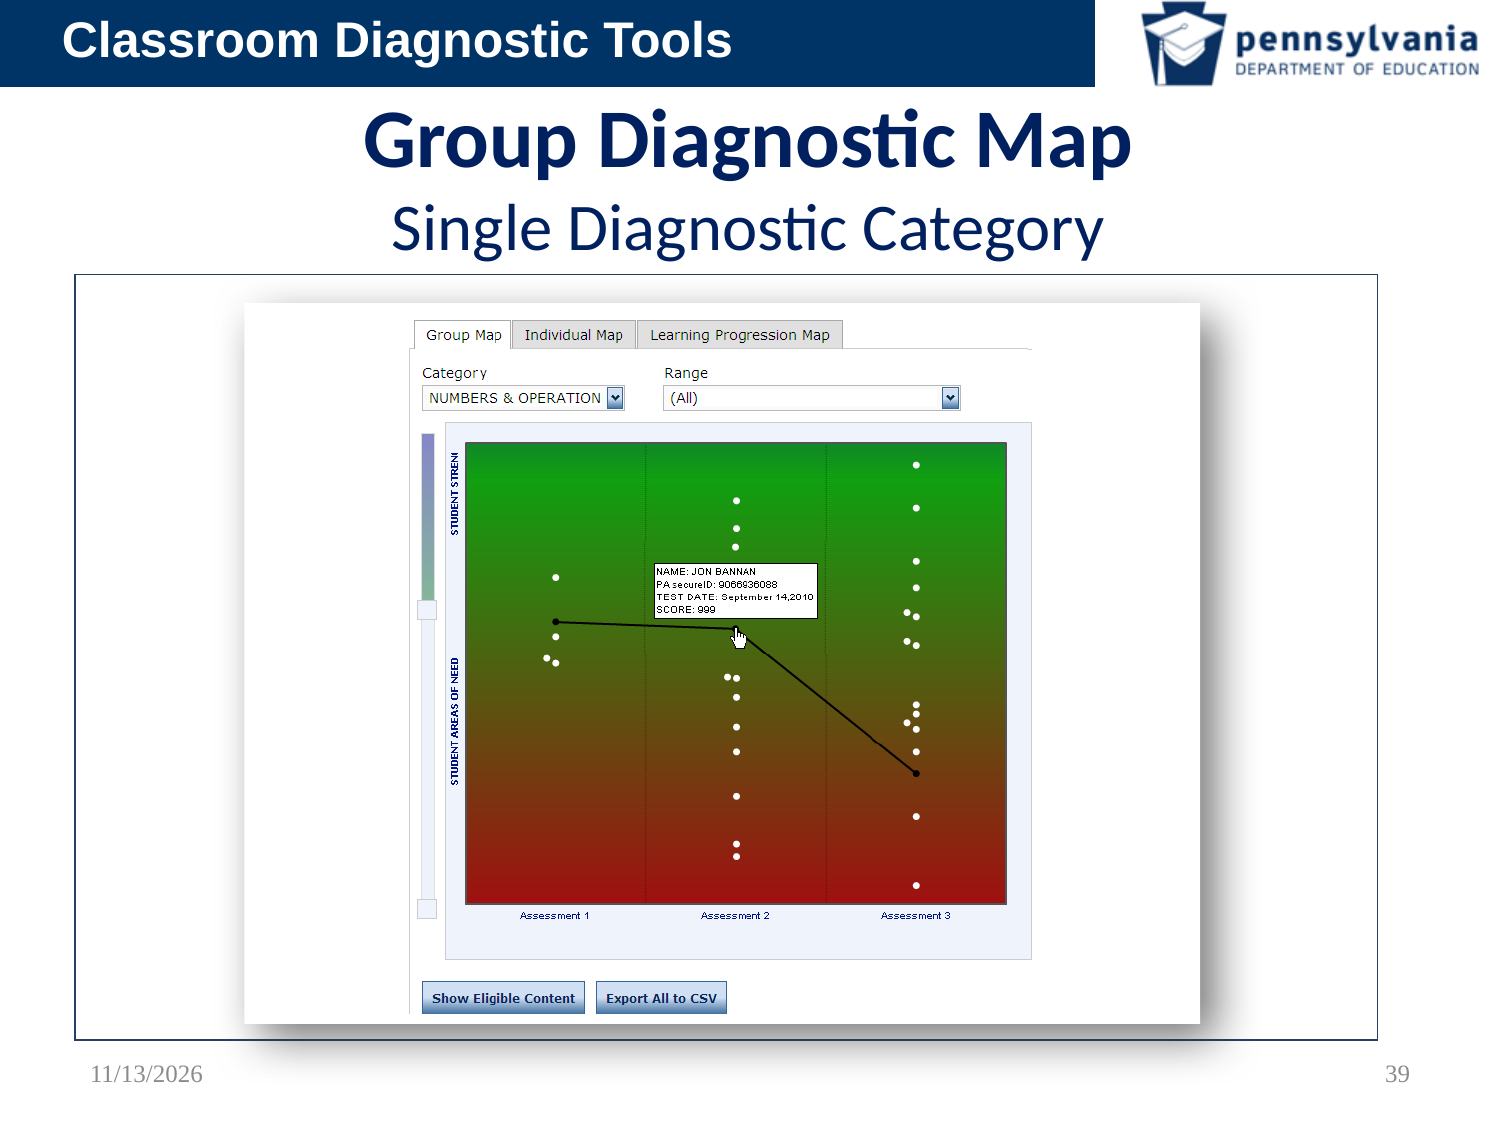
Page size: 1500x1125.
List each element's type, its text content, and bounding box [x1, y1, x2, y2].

list [74, 274, 1378, 1041]
picture [1134, 0, 1485, 90]
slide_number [75, 1042, 425, 1103]
picture [243, 303, 1201, 1025]
title Group Diagnostic Map Single Diagnostic Category [73, 94, 1424, 254]
slide_number 39 [1074, 1042, 1425, 1103]
